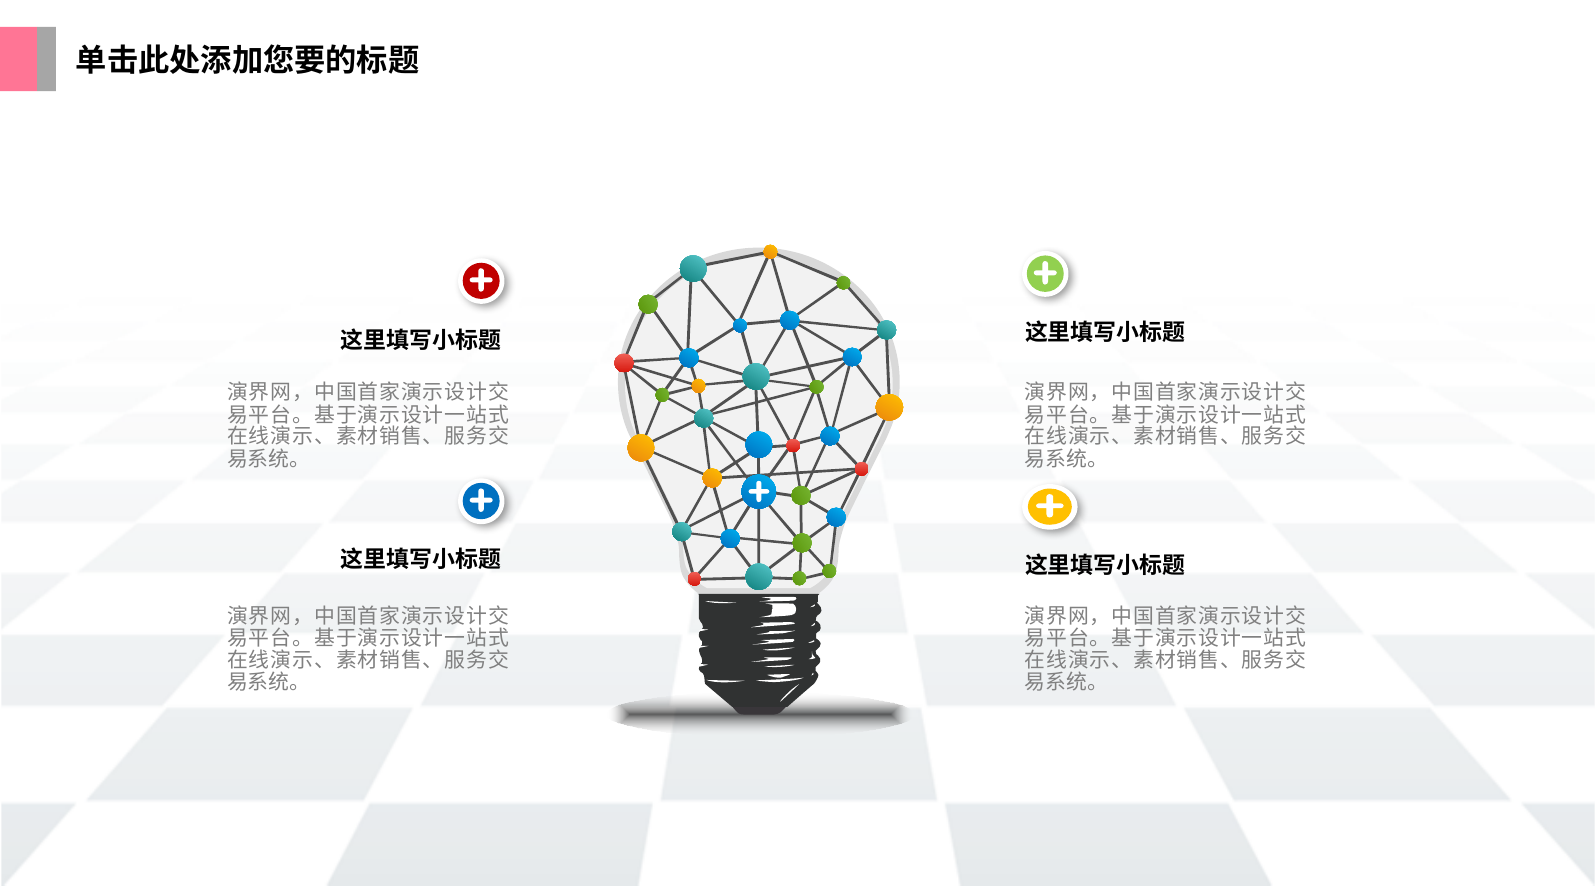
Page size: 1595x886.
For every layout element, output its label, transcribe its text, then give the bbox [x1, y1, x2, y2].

text_box 这里填写小标题 [324, 537, 562, 581]
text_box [457, 478, 505, 525]
text_box 演界网，中国首家演示设计交易平台。基于演示设计一站式在线演示、素材销售、服务交易系统。 [1009, 597, 1323, 702]
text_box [1021, 250, 1069, 298]
text_box 演界网，中国首家演示设计交易平台。基于演示设计一站式在线演示、素材销售、服务交易系统。 [1009, 374, 1323, 479]
text_box 这里填写小标题 [1009, 310, 1235, 353]
picture [0, 0, 1595, 886]
text_box 演界网，中国首家演示设计交易平台。基于演示设计一站式在线演示、素材销售、服务交易系统。 [211, 374, 525, 479]
text_box [604, 704, 915, 739]
text_box 演界网，中国首家演示设计交易平台。基于演示设计一站式在线演示、素材销售、服务交易系统。 [211, 597, 525, 702]
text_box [1021, 483, 1078, 530]
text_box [614, 244, 904, 591]
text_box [457, 257, 505, 305]
text_box 这里填写小标题 [1009, 543, 1235, 586]
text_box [617, 596, 900, 715]
text_box 这里填写小标题 [324, 318, 561, 362]
